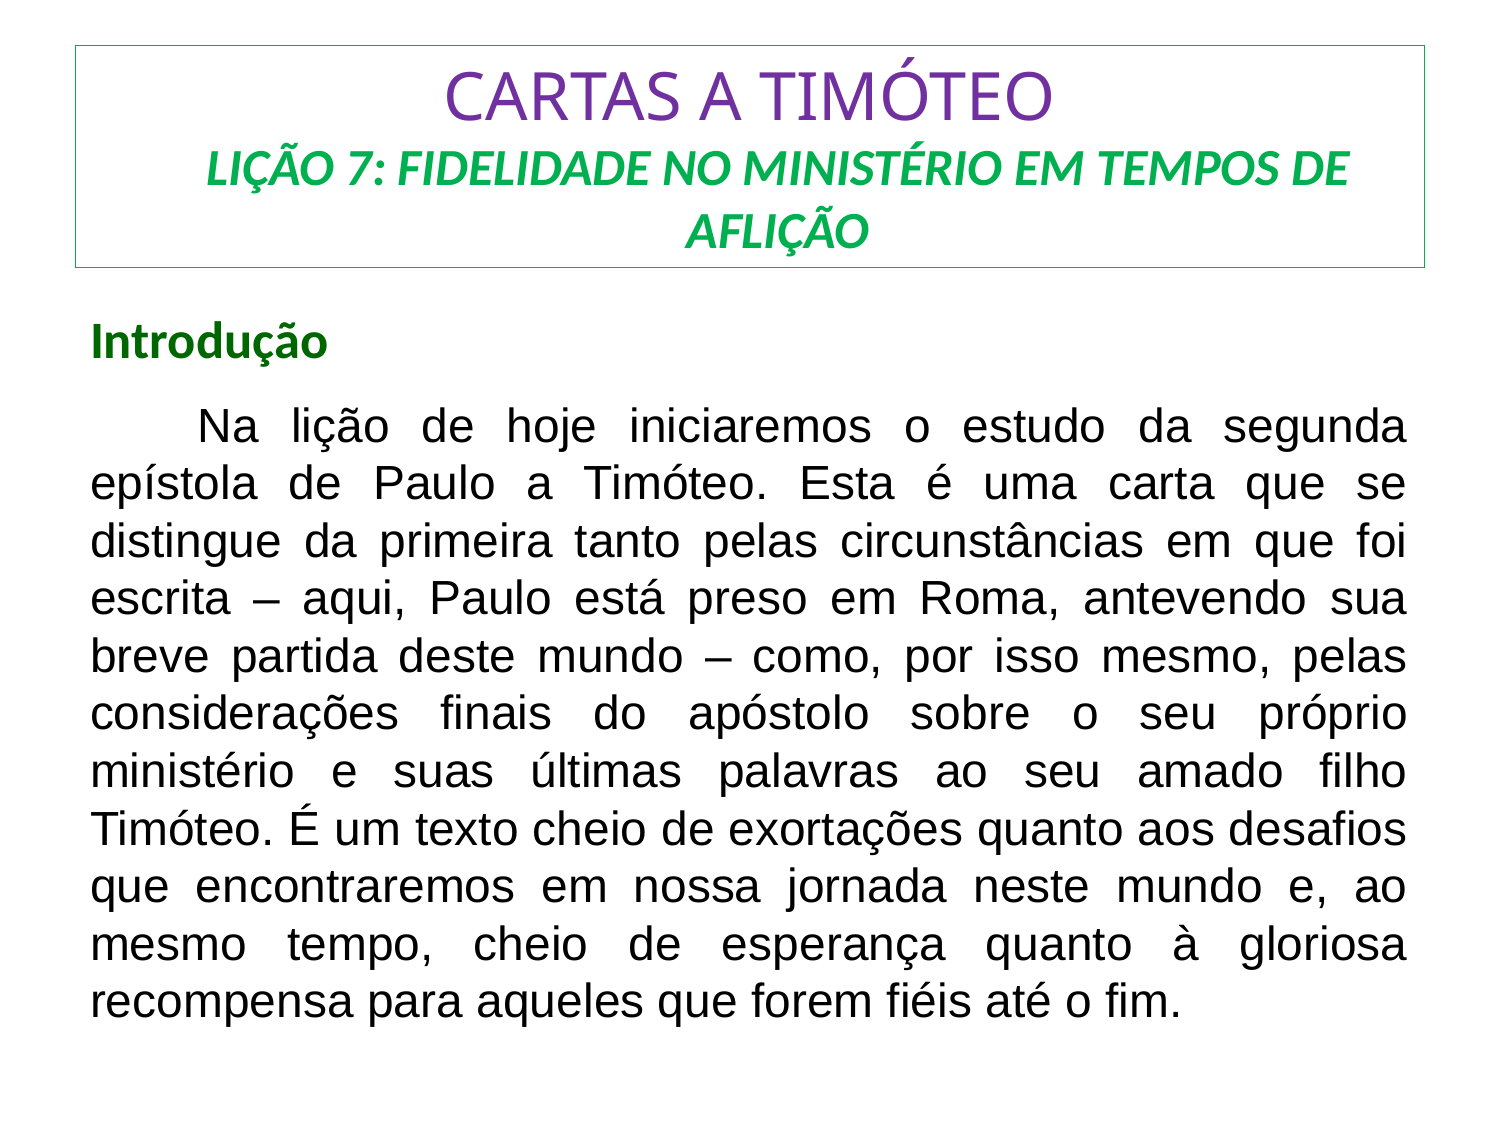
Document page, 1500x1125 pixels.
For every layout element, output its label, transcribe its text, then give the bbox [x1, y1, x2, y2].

list Introdução Na lição de hoje iniciaremos o estudo da segunda epístola de Paulo a Timóteo. Esta é uma carta que se distingue da primeira tanto pelas circunstâncias em que foi escrita – aqui, Paulo está preso em Roma, antevendo sua breve partida deste mundo – como, por isso mesmo, pelas considerações finais do apóstolo sobre o seu próprio ministério e suas últimas palavras ao seu amado filho Timóteo. É um texto cheio de exortações quanto aos desafios que encontraremos em nossa jornada neste mundo e, ao mesmo tempo, cheio de esperança quanto à gloriosa recompensa para aqueles que forem fiéis até o fim. [75, 255, 1425, 1047]
title CARTAS A TIMÓTEO LIÇÃO 7: FIDELIDADE NO MINISTÉRIO EM TEMPOS DE AFLIÇÃO [75, 45, 1425, 255]
